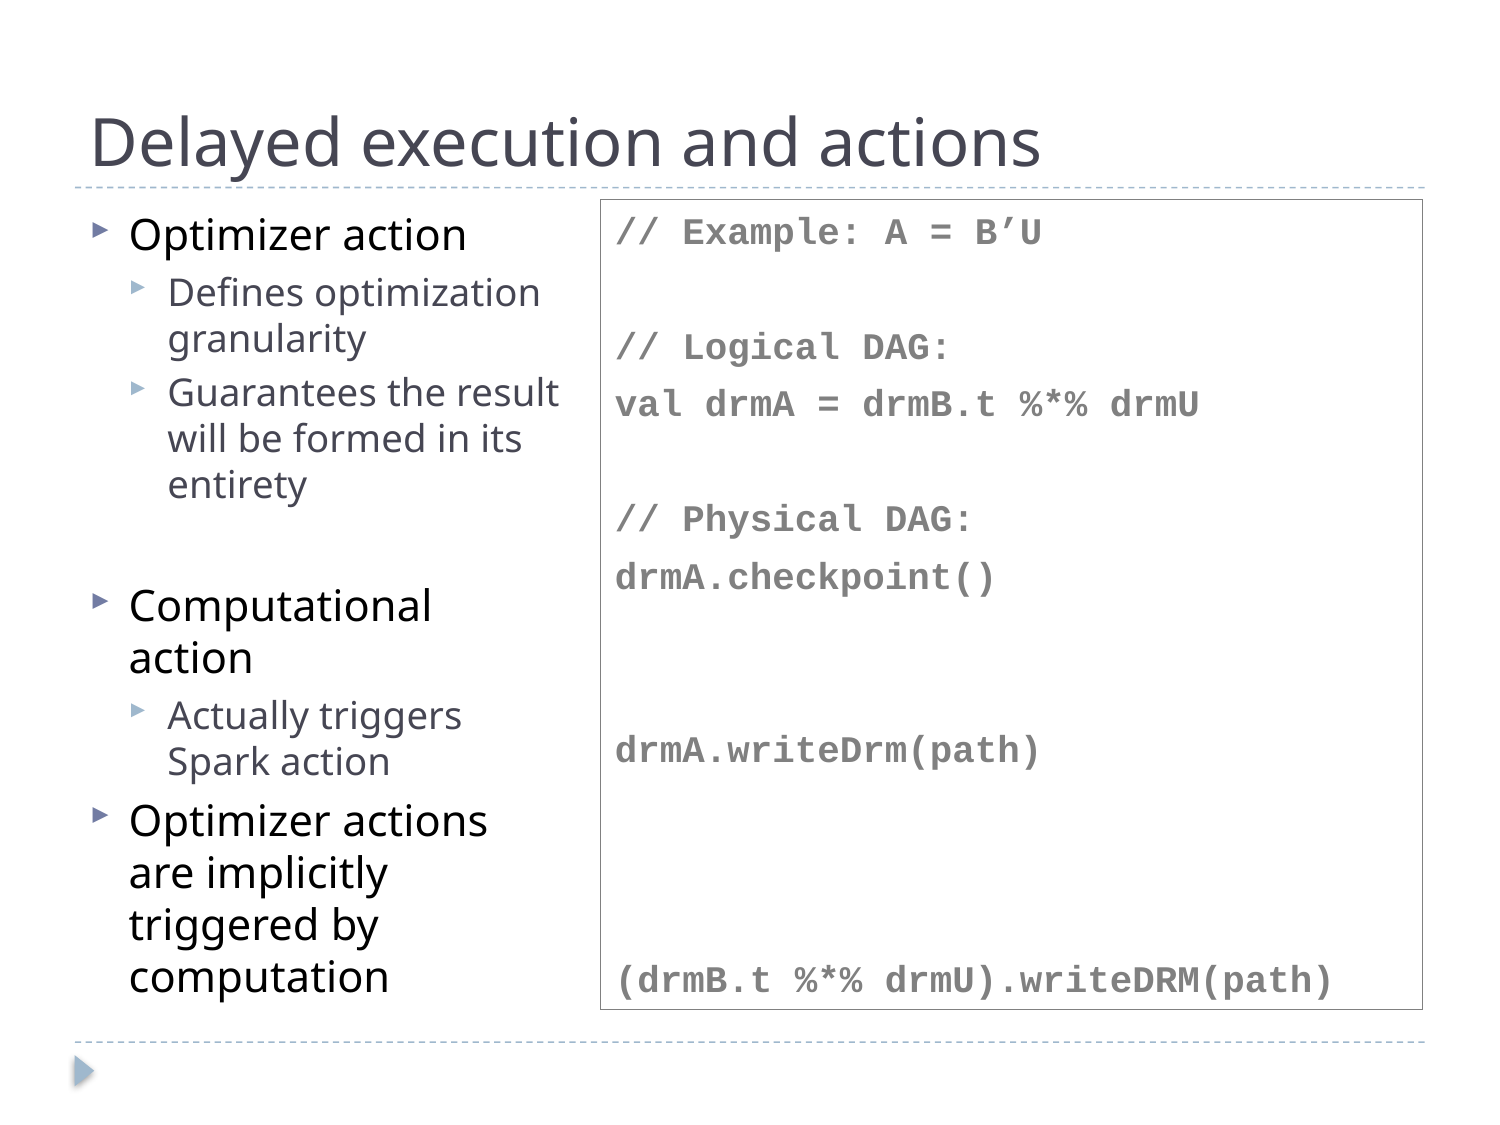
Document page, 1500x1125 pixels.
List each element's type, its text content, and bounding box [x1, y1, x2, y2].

title Delayed execution and actions [75, 37, 1425, 188]
list Optimizer action Defines optimization granularity Guarantees the result will be formed in its entirety Computational action Actually triggers Spark action Optimizer actions are implicitly triggered by computation [75, 200, 575, 1010]
list // Example: A = B’U // Logical DAG: val drmA = drmB.t %*% drmU // Physical DAG: drmA.checkpoint() drmA.writeDrm(path) (drmB.t %*% drmU).writeDRM(path) [600, 199, 1423, 1010]
